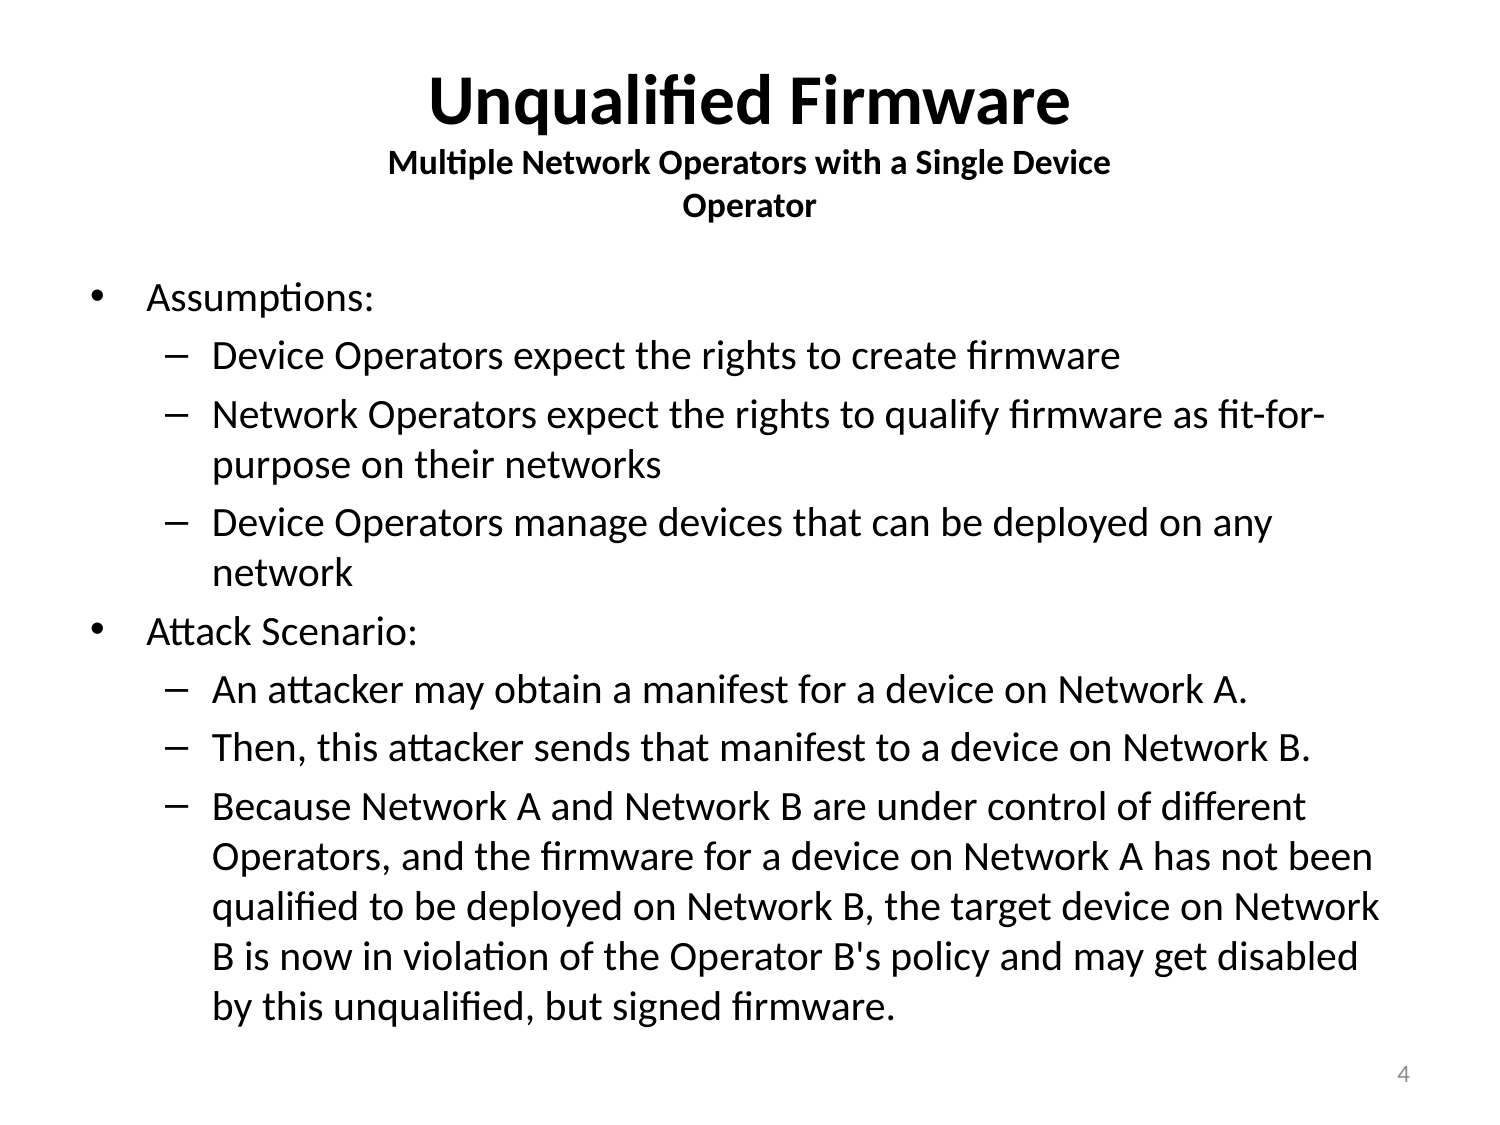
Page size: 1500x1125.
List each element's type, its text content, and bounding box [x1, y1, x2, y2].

list Assumptions: Device Operators expect the rights to create firmware Network Operators expect the rights to qualify firmware as fit-for-purpose on their networks Device Operators manage devices that can be deployed on any network Attack Scenario: An attacker may obtain a manifest for a device on Network A. Then, this attacker sends that manifest to a device on Network B. Because Network A and Network B are under control of different Operators, and the firmware for a device on Network A has not been qualified to be deployed on Network B, the target device on Network B is now in violation of the Operator B's policy and may get disabled by this unqualified, but signed firmware. [75, 262, 1425, 1005]
slide_number 4 [1074, 1042, 1425, 1103]
title Unqualified Firmware Multiple Network Operators with a Single Device Operator [75, 45, 1425, 233]
